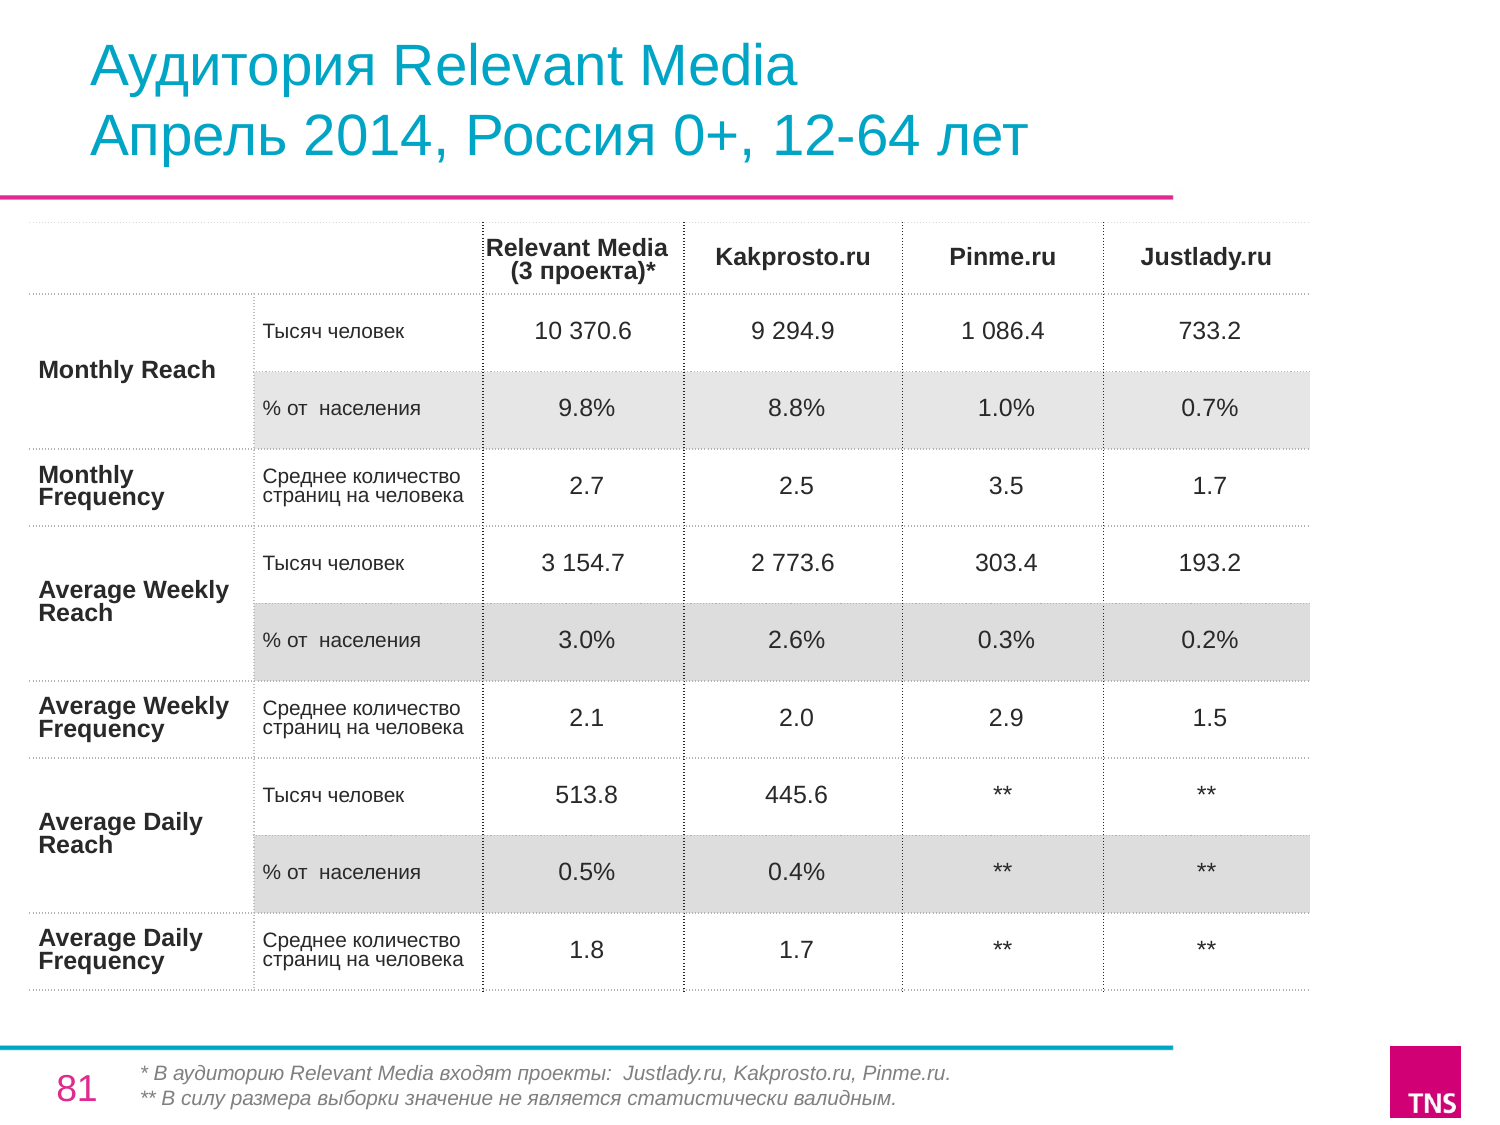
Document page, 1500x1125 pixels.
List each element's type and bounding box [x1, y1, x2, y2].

text_box [124, 1052, 1463, 1117]
table_cell [29, 294, 1310, 990]
picture [0, 0, 1500, 1125]
slide_number [40, 1055, 392, 1125]
table_header [29, 223, 1310, 294]
title [74, 8, 1476, 187]
